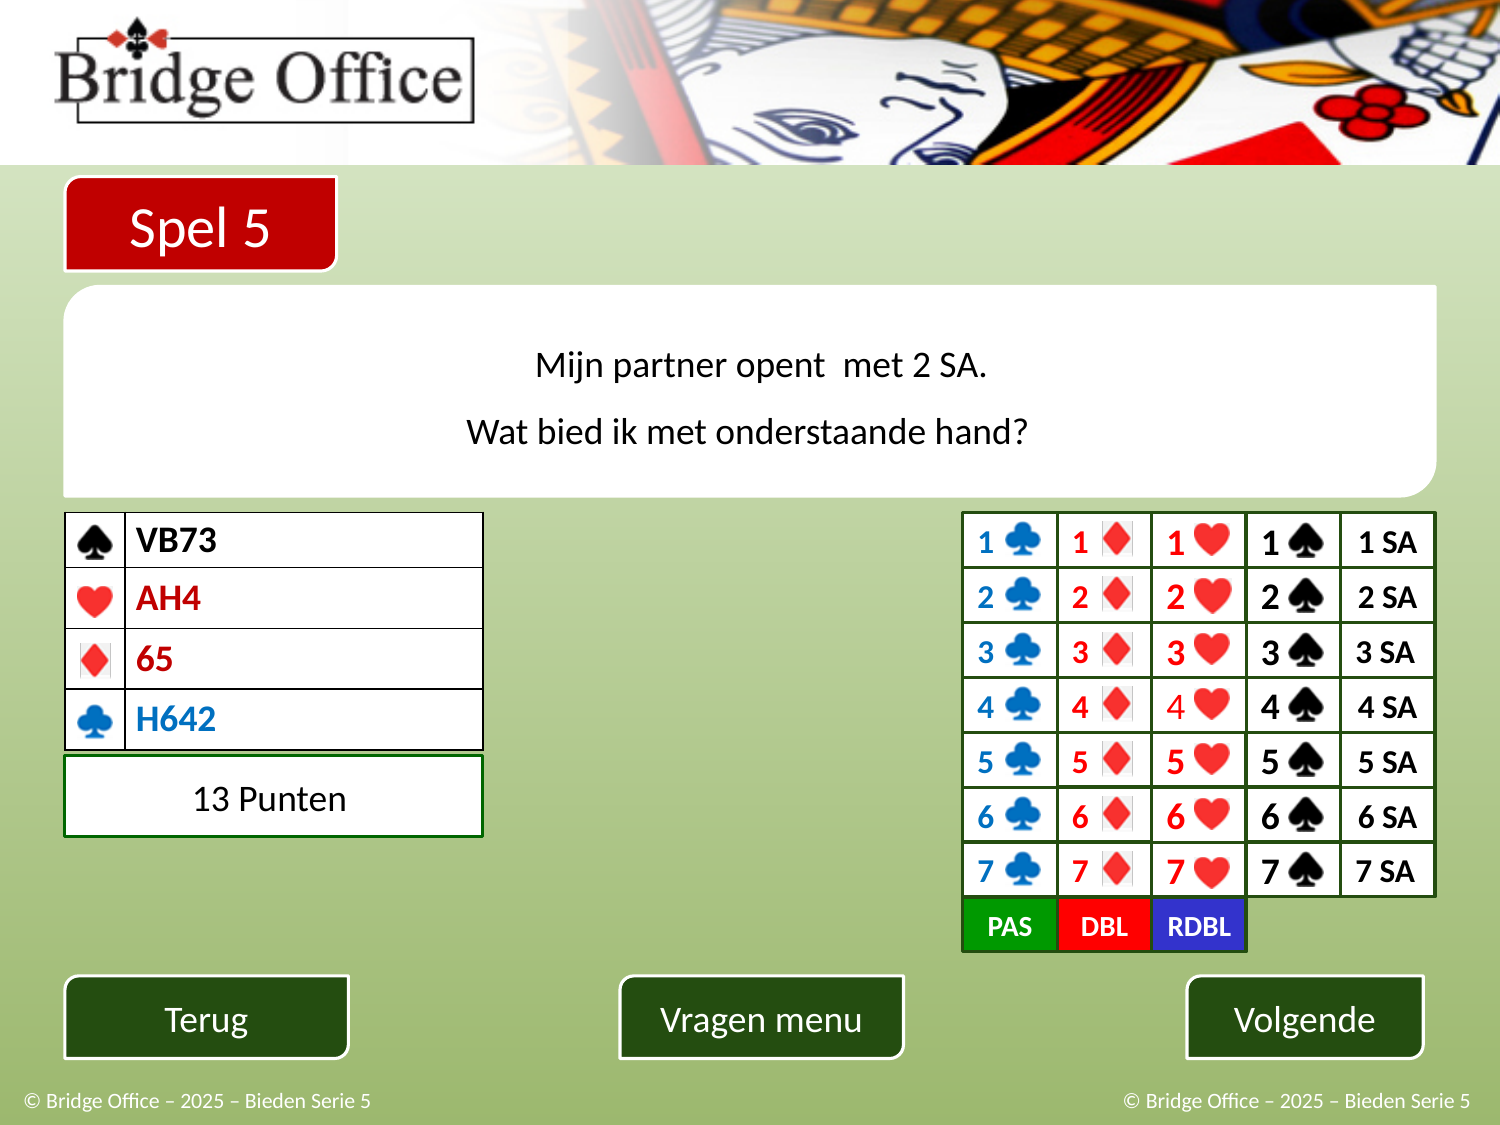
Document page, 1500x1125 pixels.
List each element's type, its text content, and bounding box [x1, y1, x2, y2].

text_box 4 [1059, 676, 1150, 734]
text_box Mijn partner opent met 2 SA. [508, 332, 1015, 393]
text_box 5 [1059, 734, 1153, 786]
text_box 4 SA [1339, 676, 1437, 734]
picture [1099, 686, 1135, 723]
text_box Wat bied ik met onderstaande hand? [451, 399, 1072, 460]
picture [1004, 796, 1041, 833]
picture [1193, 743, 1230, 776]
picture [1288, 741, 1324, 778]
text_box 7 [1056, 841, 1150, 898]
picture [1288, 796, 1324, 832]
text_box 2 SA [1339, 569, 1437, 621]
text_box 1 [1245, 511, 1342, 569]
text_box Volgende [1185, 974, 1425, 1061]
picture [1004, 851, 1041, 887]
text_box 7 [1150, 841, 1245, 898]
text_box 2 [1056, 569, 1153, 621]
picture [1194, 633, 1230, 666]
text_box 6 [1245, 786, 1339, 841]
picture [0, 0, 1500, 166]
picture [1288, 686, 1324, 723]
text_box 6 [1150, 786, 1245, 841]
text_box Vragen menu [618, 974, 906, 1061]
text_box 2 [961, 569, 1056, 621]
picture [1004, 686, 1041, 723]
text_box DBL [1059, 898, 1153, 953]
text_box 4 [961, 676, 1059, 734]
picture [1288, 851, 1324, 887]
picture [1004, 741, 1041, 778]
text_box 3 [1245, 621, 1339, 676]
text_box 4 [1150, 676, 1245, 734]
table_cell H642 [126, 690, 482, 749]
text_box [63, 284, 1437, 498]
picture [1099, 631, 1135, 668]
table_header VB73 [126, 513, 482, 567]
picture [1288, 576, 1324, 613]
text_box 5 [961, 734, 1059, 786]
text_box 2 [1245, 569, 1339, 621]
text_box 3 [961, 621, 1056, 676]
table_cell AH4 [126, 568, 482, 628]
text_box 7 SA [1339, 844, 1437, 898]
picture [1004, 521, 1041, 558]
picture [1099, 521, 1135, 558]
text_box PAS [961, 896, 1059, 953]
table_cell [66, 568, 124, 628]
text_box © Bridge Office – 2025 – Bieden Serie 5 [8, 1079, 393, 1121]
text_box 6 SA [1339, 786, 1437, 844]
picture [1193, 798, 1230, 830]
picture [1099, 851, 1135, 887]
text_box 3 [1150, 621, 1245, 676]
picture [1193, 857, 1230, 890]
picture [1099, 576, 1135, 613]
picture [77, 585, 114, 618]
text_box 5 SA [1339, 734, 1437, 786]
picture [77, 524, 114, 561]
picture [1193, 578, 1232, 614]
text_box RDBL [1153, 898, 1248, 953]
table_cell [66, 629, 124, 688]
text_box Spel 5 [63, 179, 339, 273]
picture [77, 643, 114, 679]
text_box 1 [1059, 511, 1153, 569]
text_box 6 [1056, 786, 1150, 841]
text_box 5 [1248, 734, 1339, 786]
picture [1099, 741, 1135, 778]
text_box 4 [1245, 676, 1339, 734]
text_box 7 [1245, 841, 1339, 898]
text_box 6 [961, 786, 1056, 841]
text_box Terug [63, 974, 350, 1061]
text_box 5 [1153, 734, 1248, 786]
picture [1288, 521, 1325, 558]
picture [1288, 631, 1324, 668]
picture [77, 703, 114, 740]
text_box 1 SA [1342, 511, 1437, 569]
text_box 3 SA [1339, 621, 1437, 676]
text_box 3 [1056, 621, 1150, 676]
picture [1193, 523, 1230, 556]
text_box © Bridge Office – 2025 – Bieden Serie 5 [1107, 1079, 1500, 1121]
text_box 7 [961, 841, 1056, 896]
picture [1004, 631, 1041, 668]
picture [1193, 688, 1230, 721]
table_cell [66, 690, 124, 749]
text_box 2 [1153, 569, 1245, 621]
text_box 13 Punten [63, 754, 484, 838]
text_box 1 [1153, 511, 1245, 569]
table_cell 65 [126, 629, 482, 688]
table_header [66, 513, 124, 567]
picture [1099, 796, 1135, 833]
text_box 1 [961, 511, 1059, 569]
picture [1004, 576, 1041, 613]
